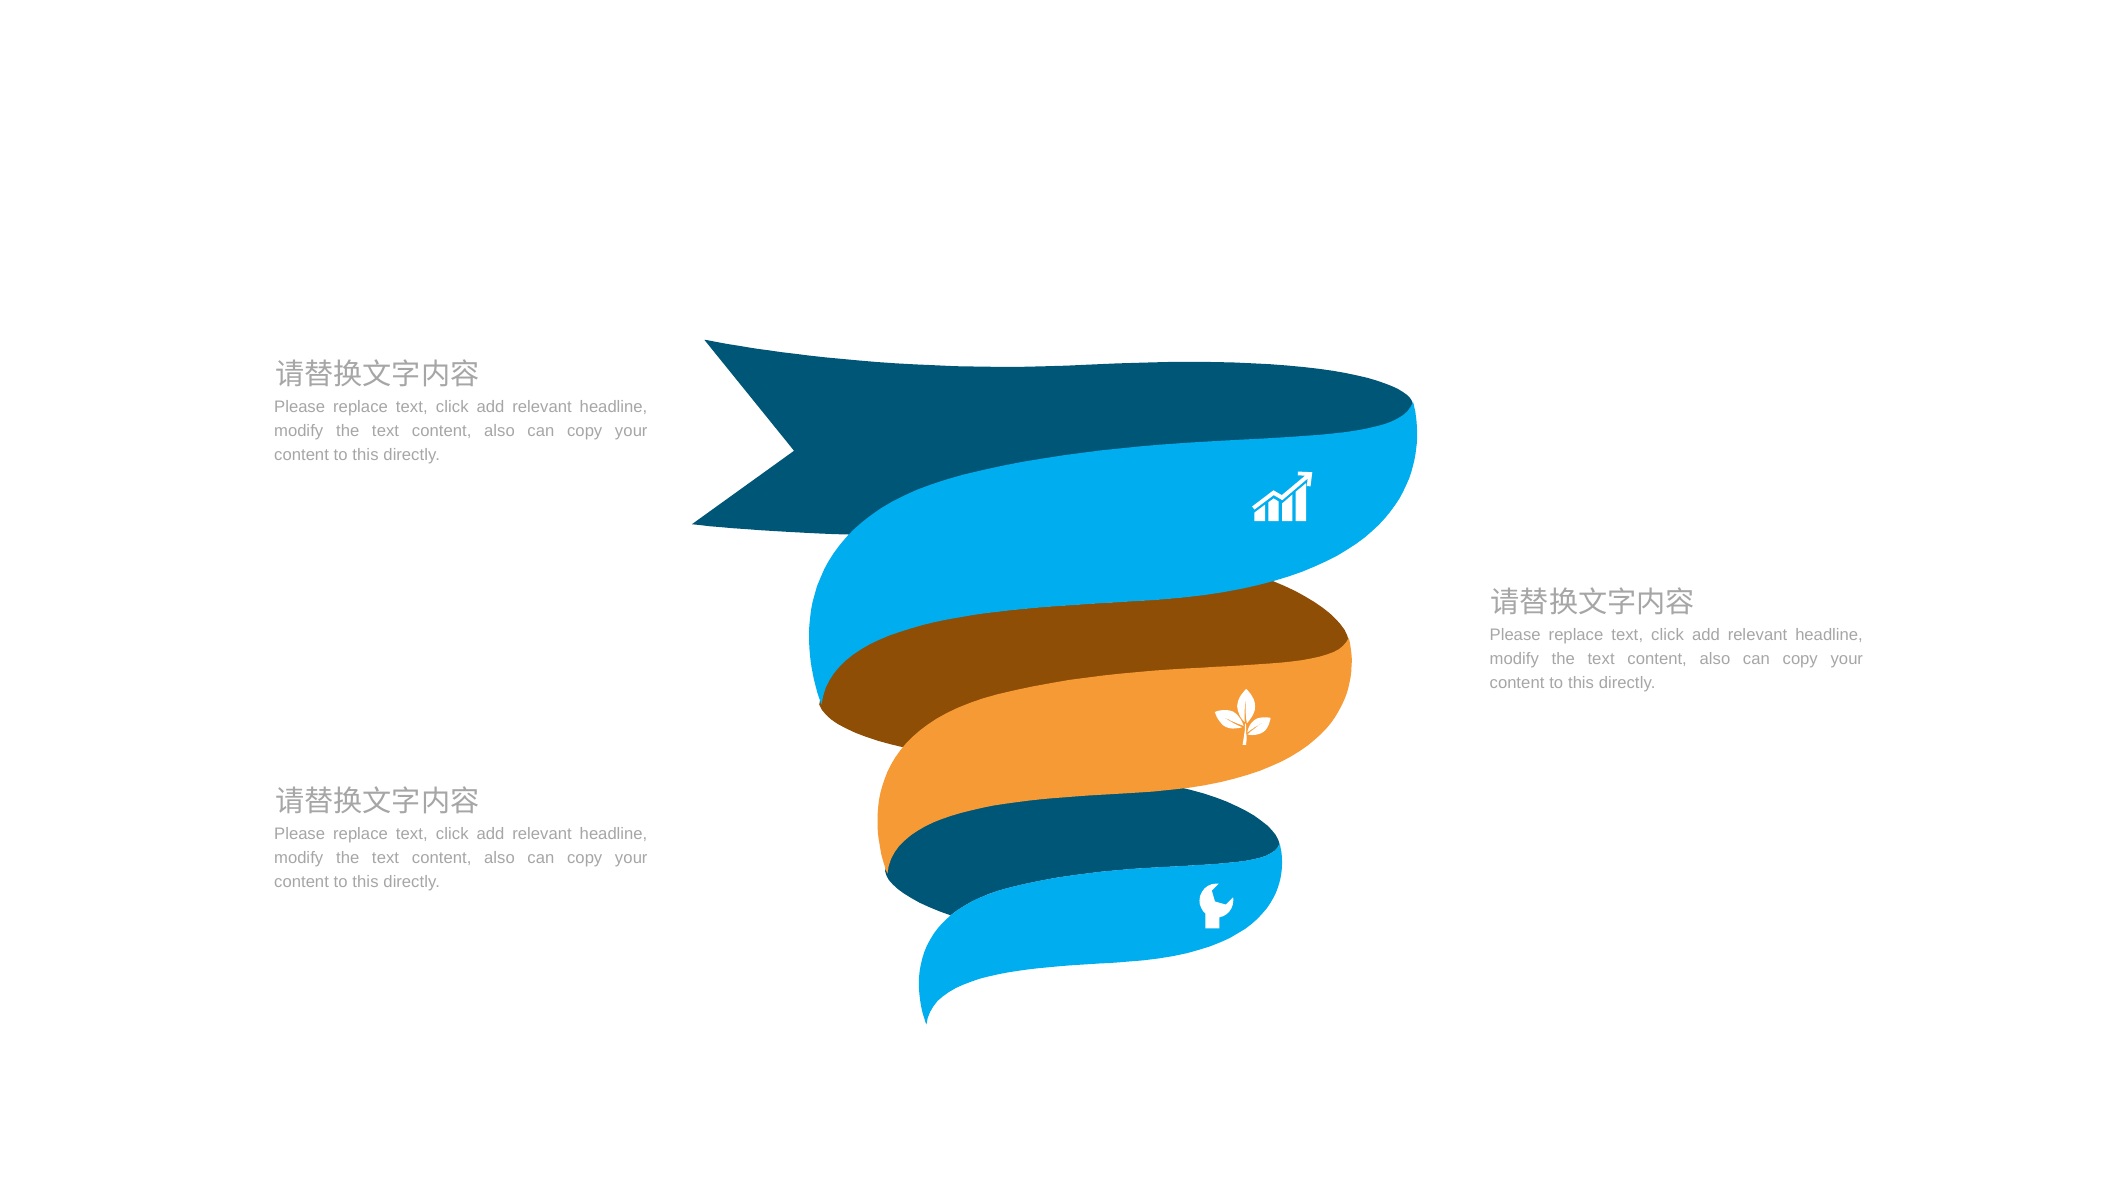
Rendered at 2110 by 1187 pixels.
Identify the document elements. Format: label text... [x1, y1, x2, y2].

text_box [809, 402, 1418, 705]
text_box [691, 339, 1413, 535]
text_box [1199, 471, 1313, 929]
text_box [918, 864, 1245, 1025]
text_box Please replace text, click add relevant headline, modify the text content, also can copy your content to this directly. [259, 384, 663, 471]
text_box Please replace text, click add relevant headline, modify the text content, also can copy your content to this directly. [1474, 612, 1879, 700]
text_box 请替换文字内容 [260, 767, 495, 825]
text_box Please replace text, click add relevant headline, modify the text content, also can copy your content to this directly. [259, 811, 663, 898]
text_box 请替换文字内容 [260, 340, 495, 398]
text_box 请替换文字内容 [1475, 569, 1711, 626]
text_box [1313, 601, 1348, 657]
text_box [1313, 637, 1352, 742]
text_box [877, 667, 1199, 874]
text_box [819, 596, 1199, 747]
text_box [885, 789, 1199, 915]
